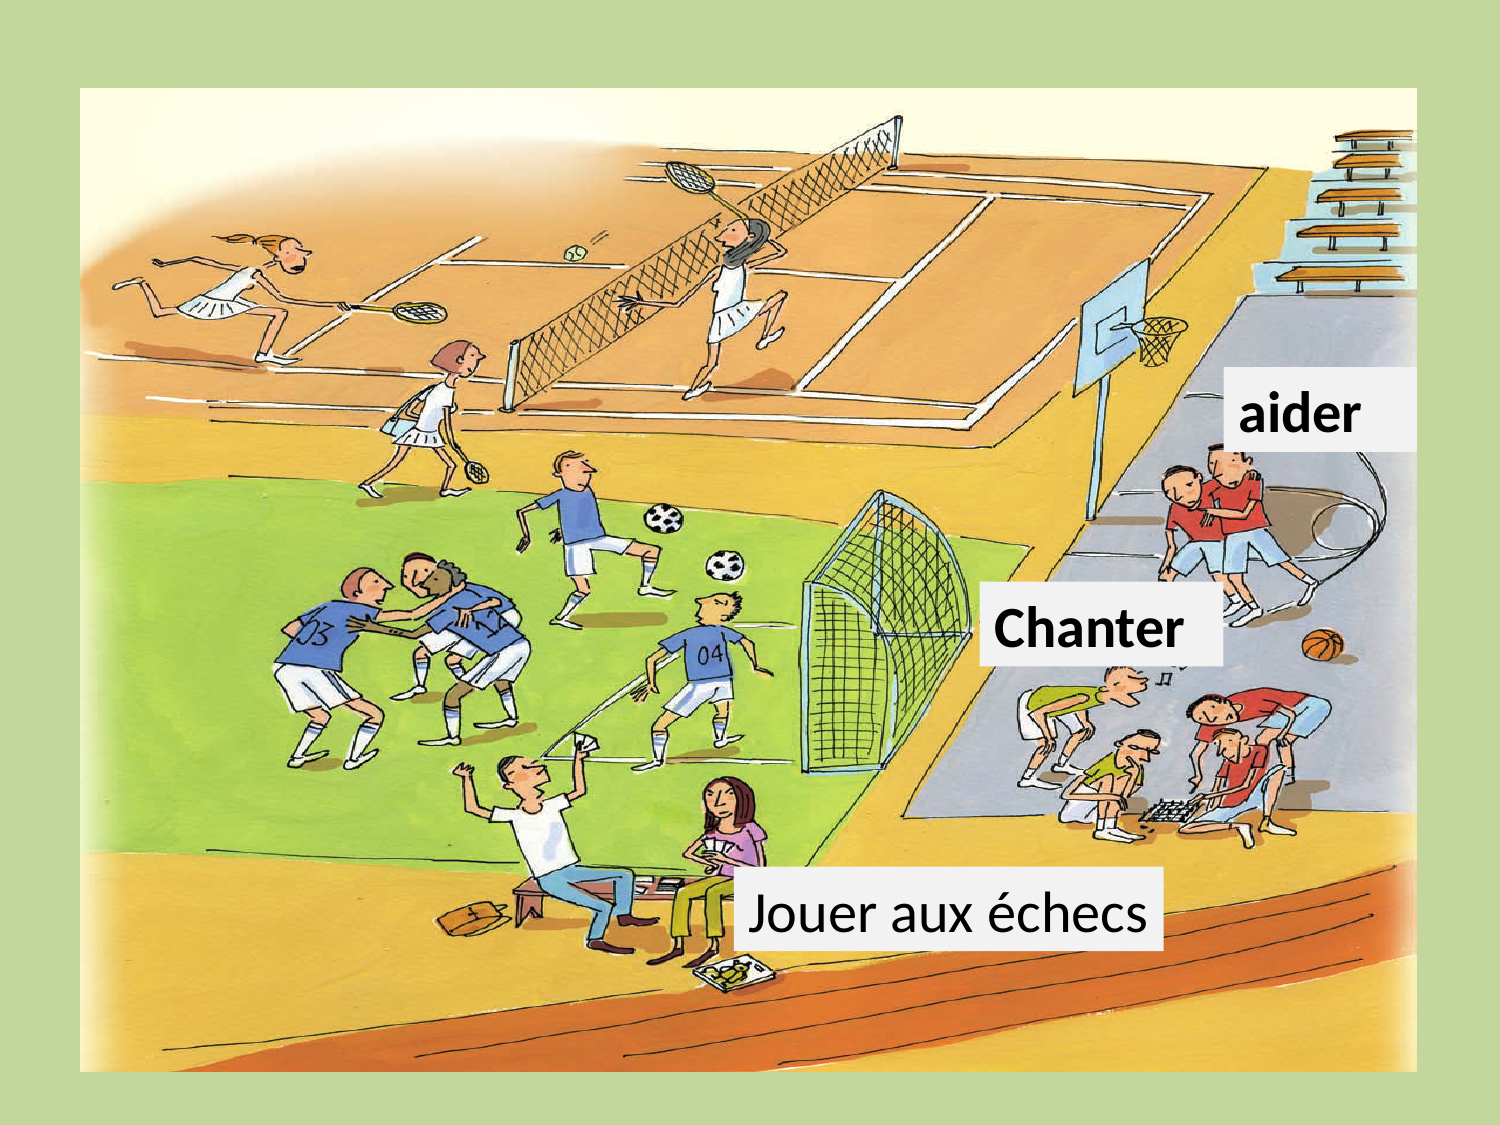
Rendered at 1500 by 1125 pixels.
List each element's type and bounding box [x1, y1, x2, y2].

picture [79, 88, 1418, 1072]
